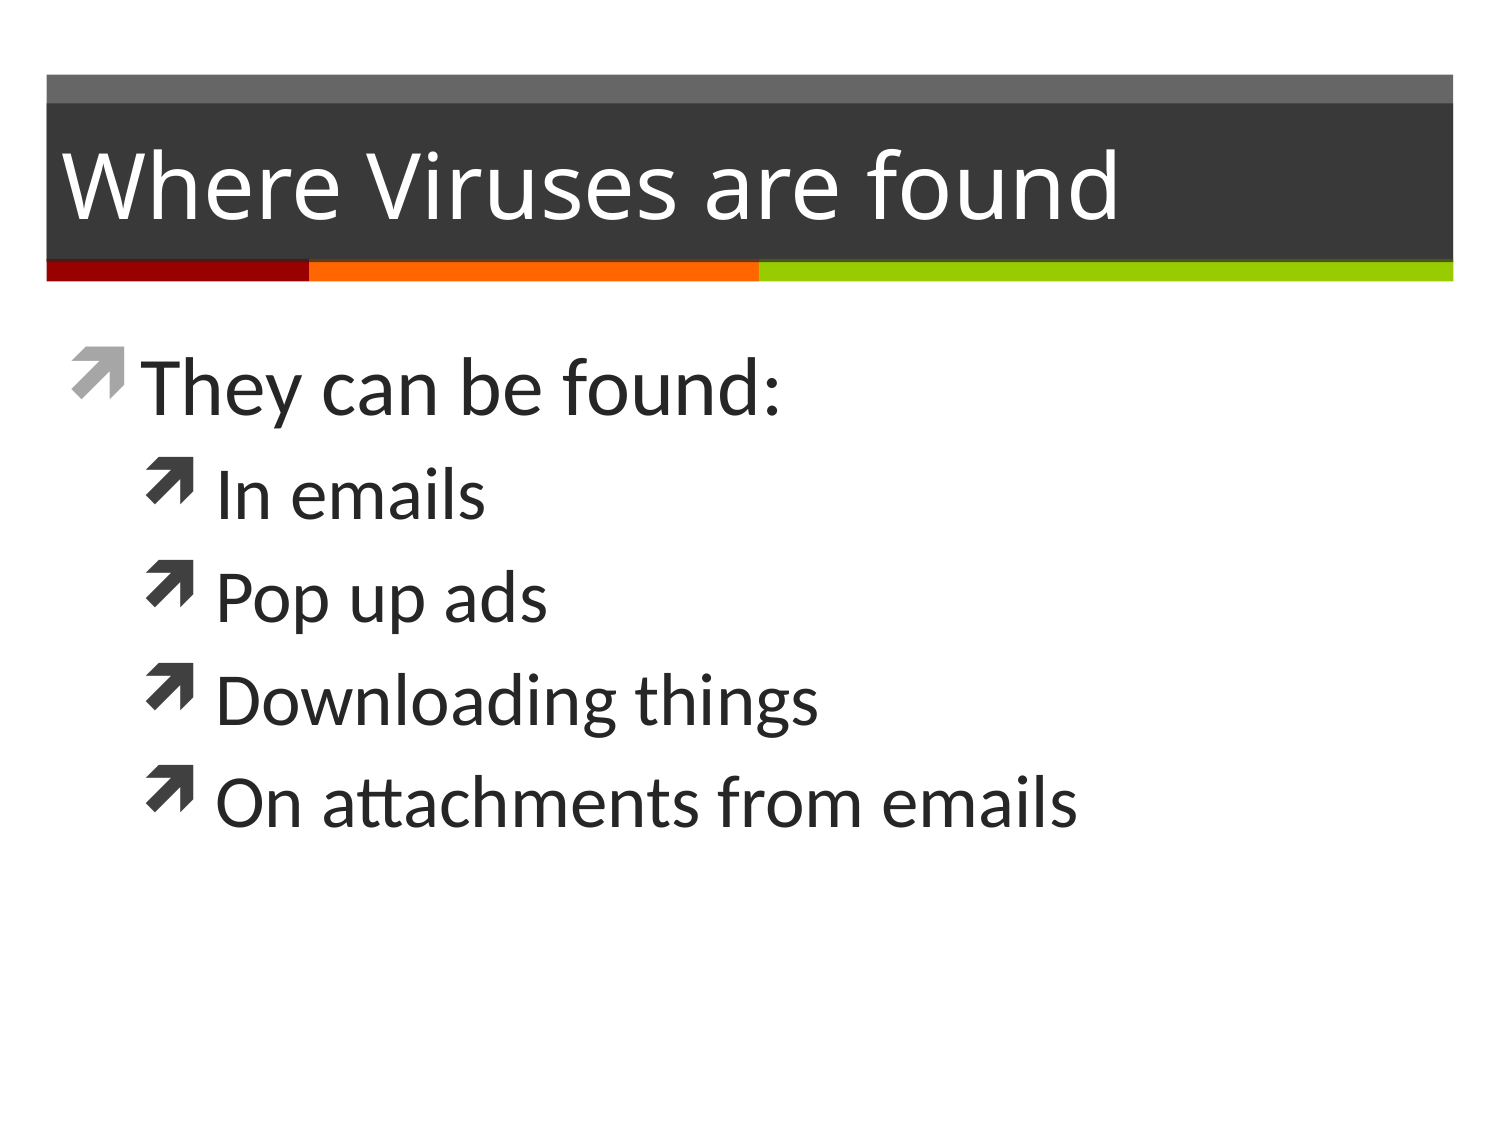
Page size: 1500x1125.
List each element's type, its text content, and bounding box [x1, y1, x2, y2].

title Where Viruses are found [46, 103, 1454, 263]
list They can be found: In emails Pop up ads Downloading things On attachments from emails [50, 324, 1438, 980]
